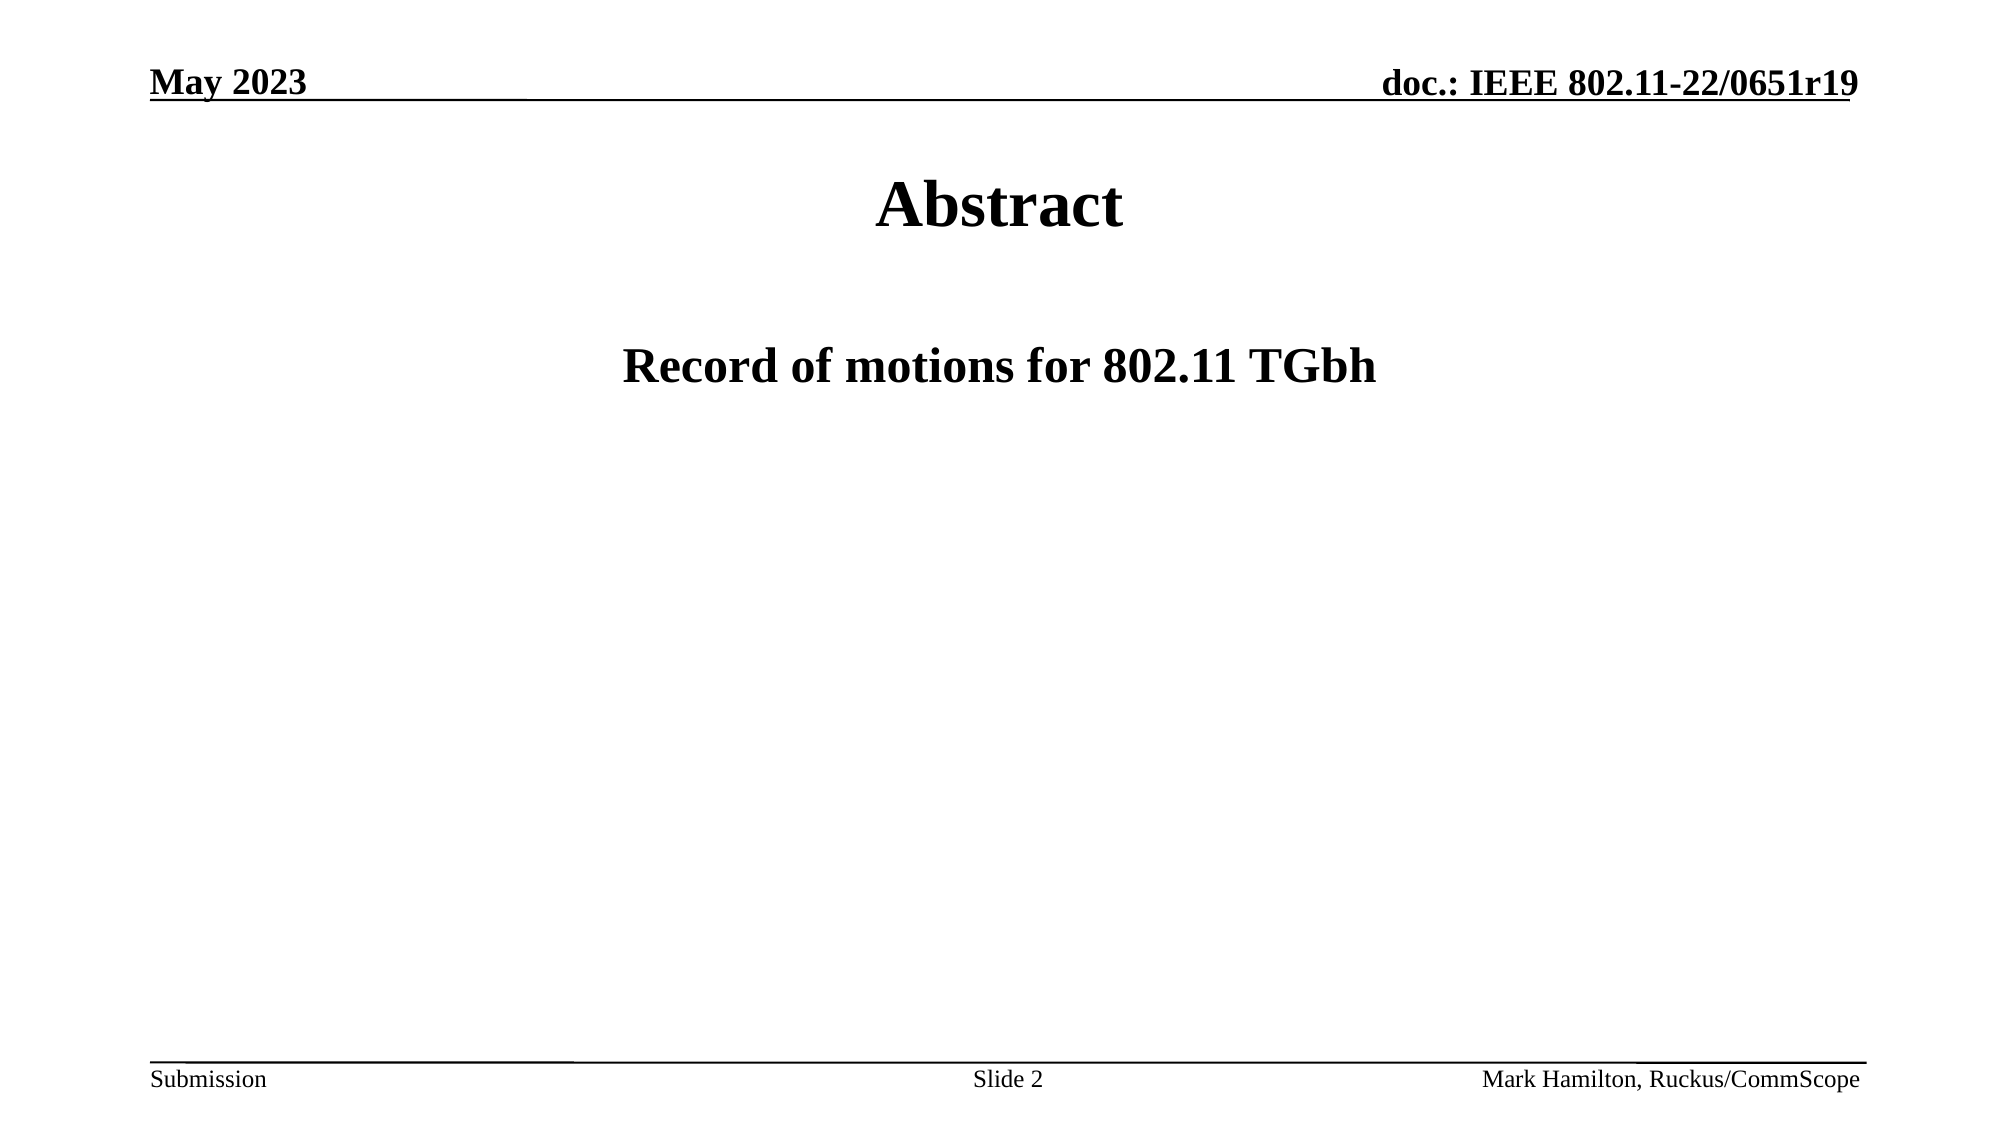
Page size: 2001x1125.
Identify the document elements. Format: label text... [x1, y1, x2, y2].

list Record of motions for 802.11 TGbh [149, 324, 1850, 1000]
title Abstract [149, 112, 1850, 288]
slide_number Slide 2 [950, 1061, 1067, 1123]
